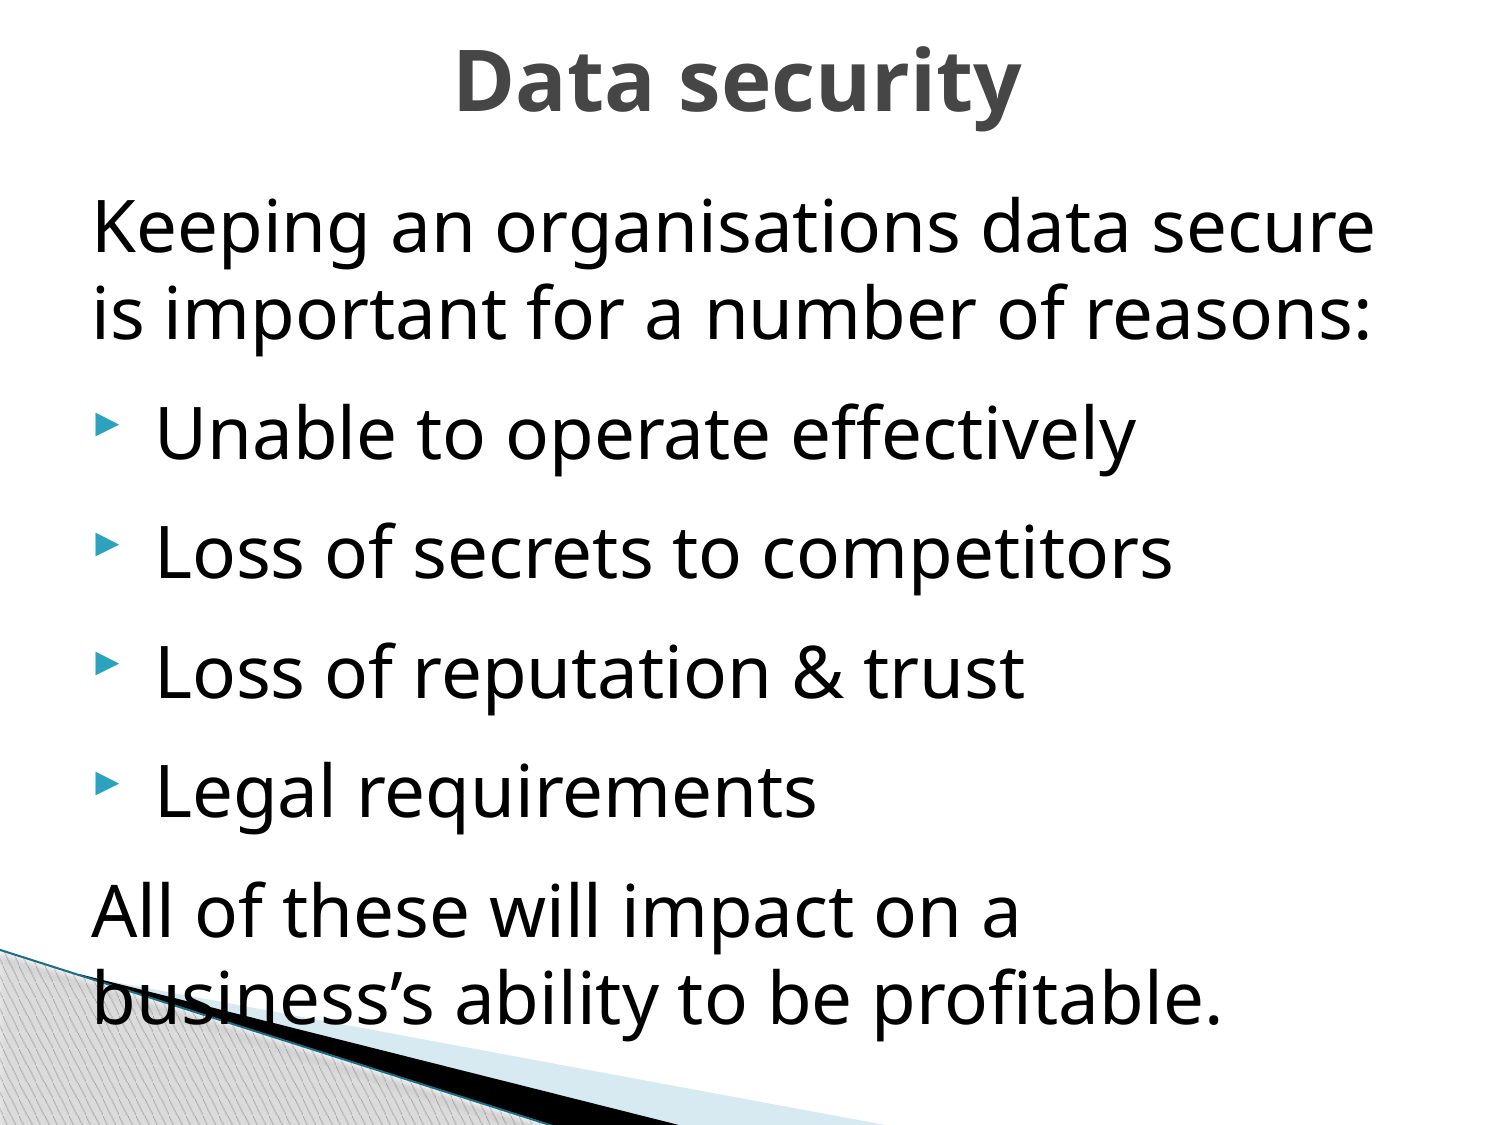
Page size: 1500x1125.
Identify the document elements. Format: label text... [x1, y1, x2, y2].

title Data security [100, 0, 1376, 172]
list Keeping an organisations data secure is important for a number of reasons: Unable to operate effectively Loss of secrets to competitors Loss of reputation & trust Legal requirements All of these will impact on a business’s ability to be profitable. [76, 172, 1400, 1059]
